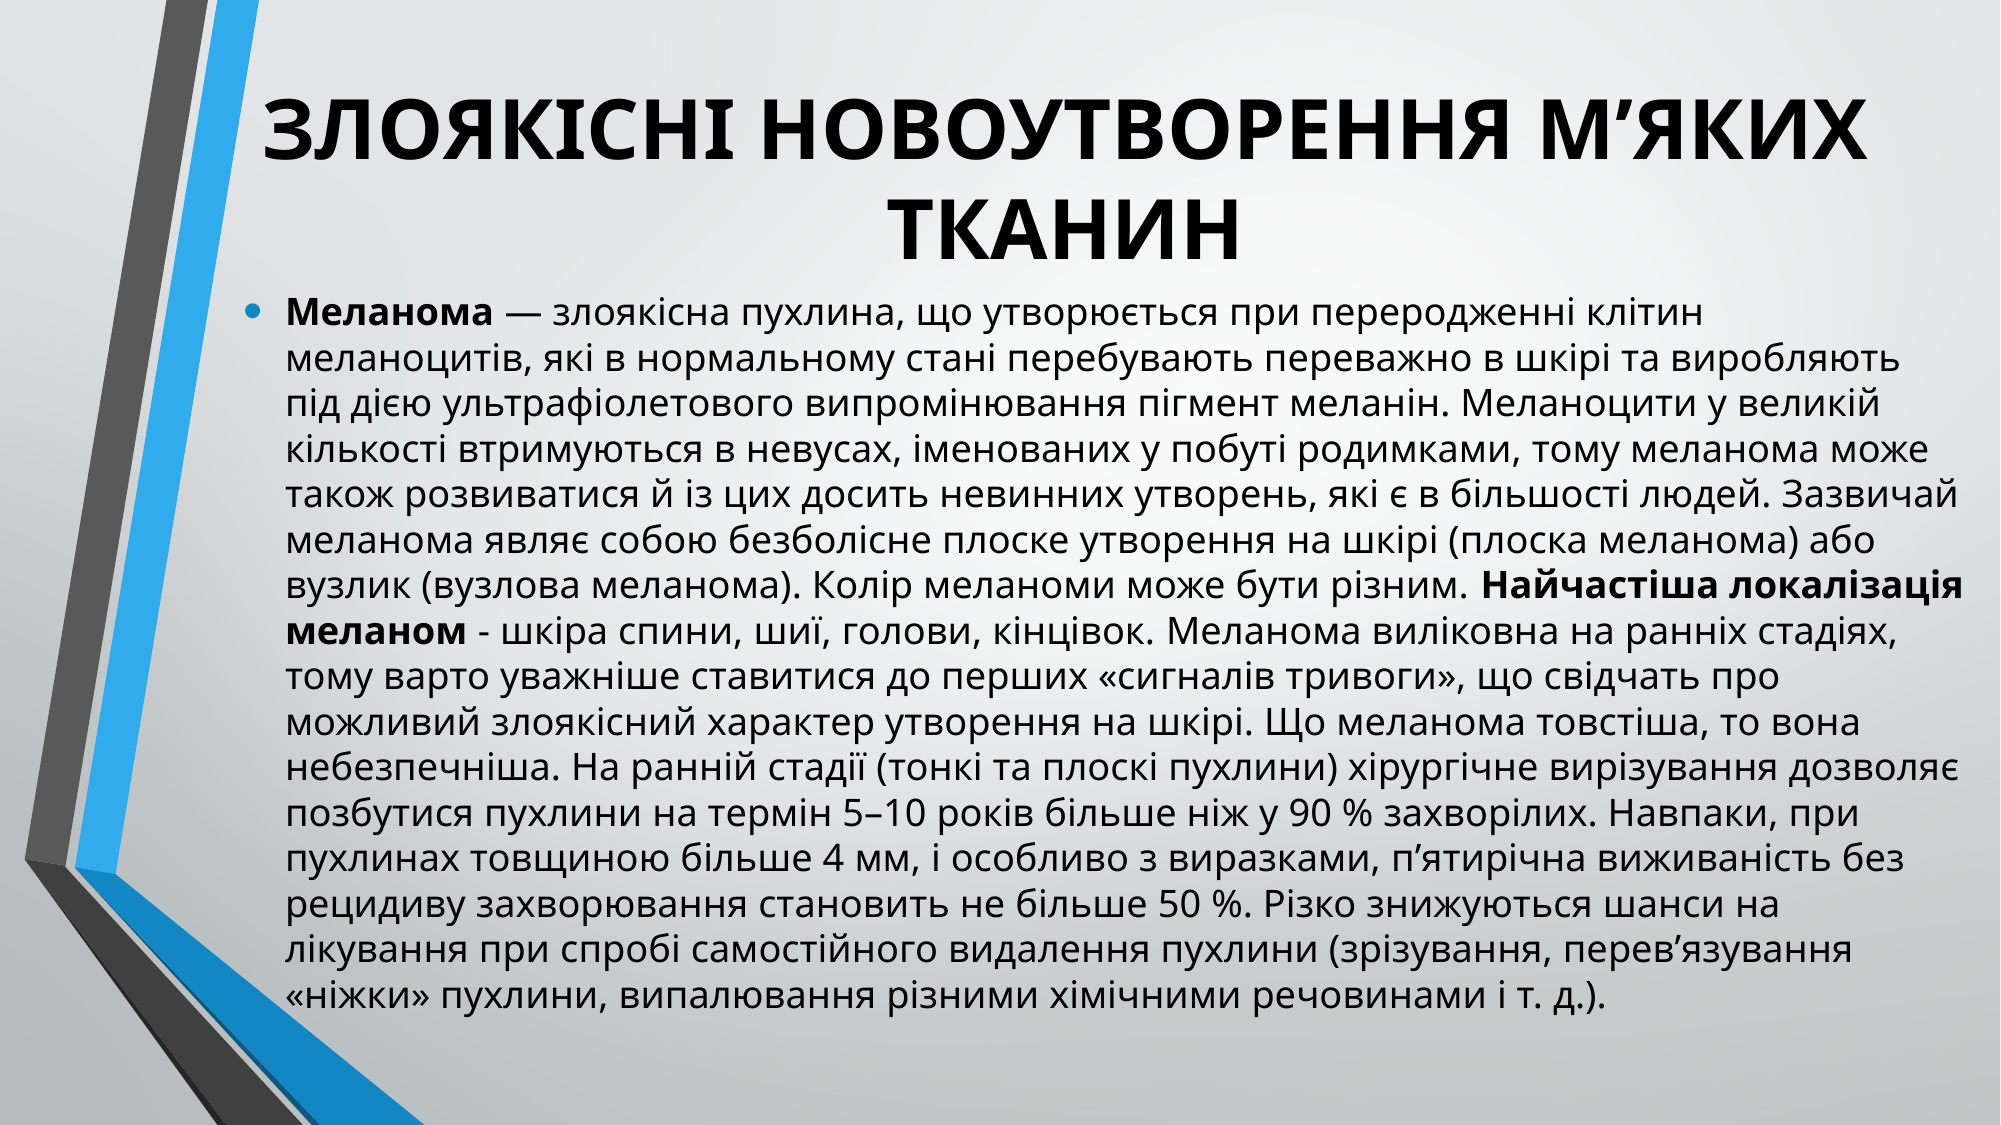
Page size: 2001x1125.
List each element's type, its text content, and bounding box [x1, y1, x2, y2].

list Меланома — злоякісна пухлина, що утворюється при переродженні клітин меланоцитів, які в нормальному стані перебувають переважно в шкірі та виробляють під дією ультрафіолетового випромінювання пігмент меланін. Меланоцити у великій кількості втримуються в невусах, іменованих у побуті родимками, тому меланома може також розвиватися й із цих досить невинних утворень, які є в більшості людей. Зазвичай меланома являє собою безболісне плоске утворення на шкірі (плоска меланома) або вузлик (вузлова меланома). Колір меланоми може бути різним. Найчастіша локалізація меланом - шкіра спини, шиї, голови, кінцівок. Меланома виліковна на ранніх стадіях, тому варто уважніше ставитися до перших «сигналів тривоги», що свідчать про можливий злоякісний характер утворення на шкірі. Що меланома товстіша, то вона небезпечніша. На ранній стадії (тонкі та плоскі пухлини) хірургічне вирізування дозволяє позбутися пухлини на термін 5–10 років більше ніж у 90 % захворілих. Навпаки, при пухлинах товщиною більше 4 мм, і особливо з виразками, п’ятирічна виживаність без рецидиву захворювання становить не більше 50 %. Різко знижуються шанси на лікування при спробі самостійного видалення пухлини (зрізування, перев’язування «ніжки» пухлини, випалювання різними хімічними речовинами і т. д.). [228, 270, 1980, 1034]
title ЗЛОЯКІСНІ НОВОУТВОРЕННЯ М’ЯКИХ ТКАНИН [243, 32, 1887, 270]
